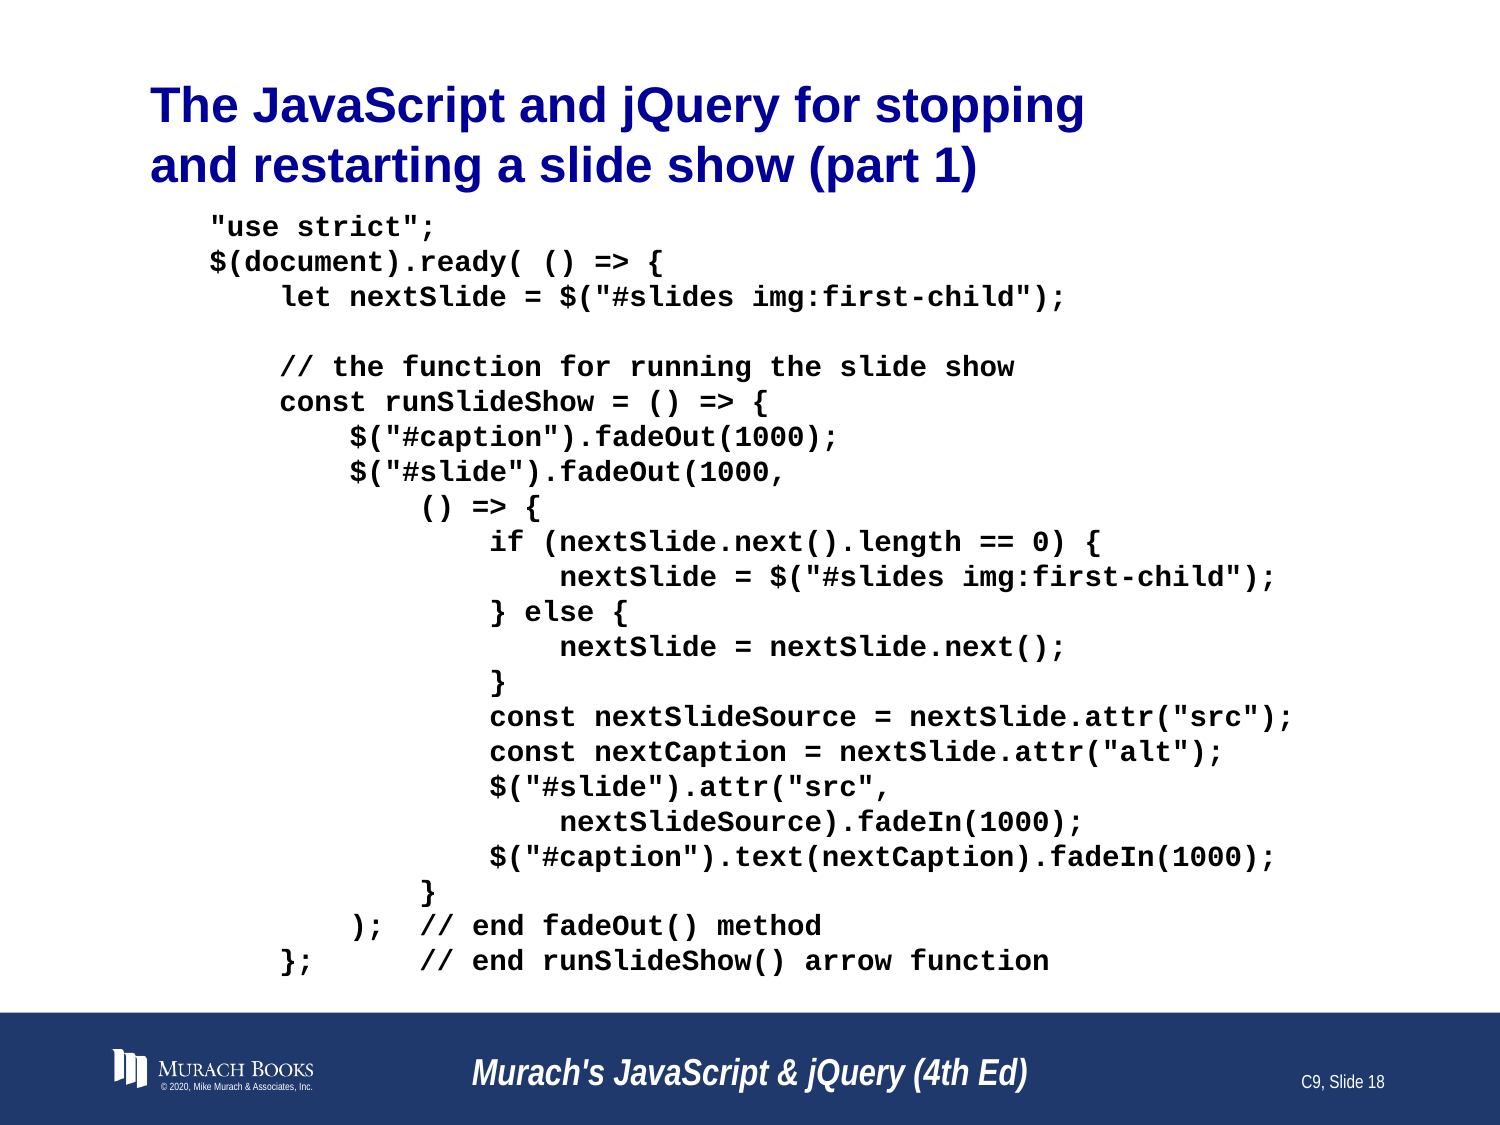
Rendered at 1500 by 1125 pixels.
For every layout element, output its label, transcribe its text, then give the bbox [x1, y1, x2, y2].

list "use strict"; $(document).ready( () => { let nextSlide = $("#slides img:first-child"); // the function for running the slide show const runSlideShow = () => { $("#caption").fadeOut(1000); $("#slide").fadeOut(1000, () => { if (nextSlide.next().length == 0) { nextSlide = $("#slides img:first-child"); } else { nextSlide = nextSlide.next(); } const nextSlideSource = nextSlide.attr("src"); const nextCaption = nextSlide.attr("alt"); $("#slide").attr("src", nextSlideSource).fadeIn(1000); $("#caption").text(nextCaption).fadeIn(1000); } ); // end fadeOut() method }; // end runSlideShow() arrow function [137, 200, 1350, 1000]
title The JavaScript and jQuery for stopping and restarting a slide show (part 1) [150, 72, 1350, 194]
slide_number C9, Slide 18 [1087, 1025, 1400, 1100]
footer © 2020, Mike Murach & Associates, Inc. [12, 1025, 463, 1100]
slide_number Murach's JavaScript & jQuery (4th Ed) [463, 1025, 1050, 1100]
